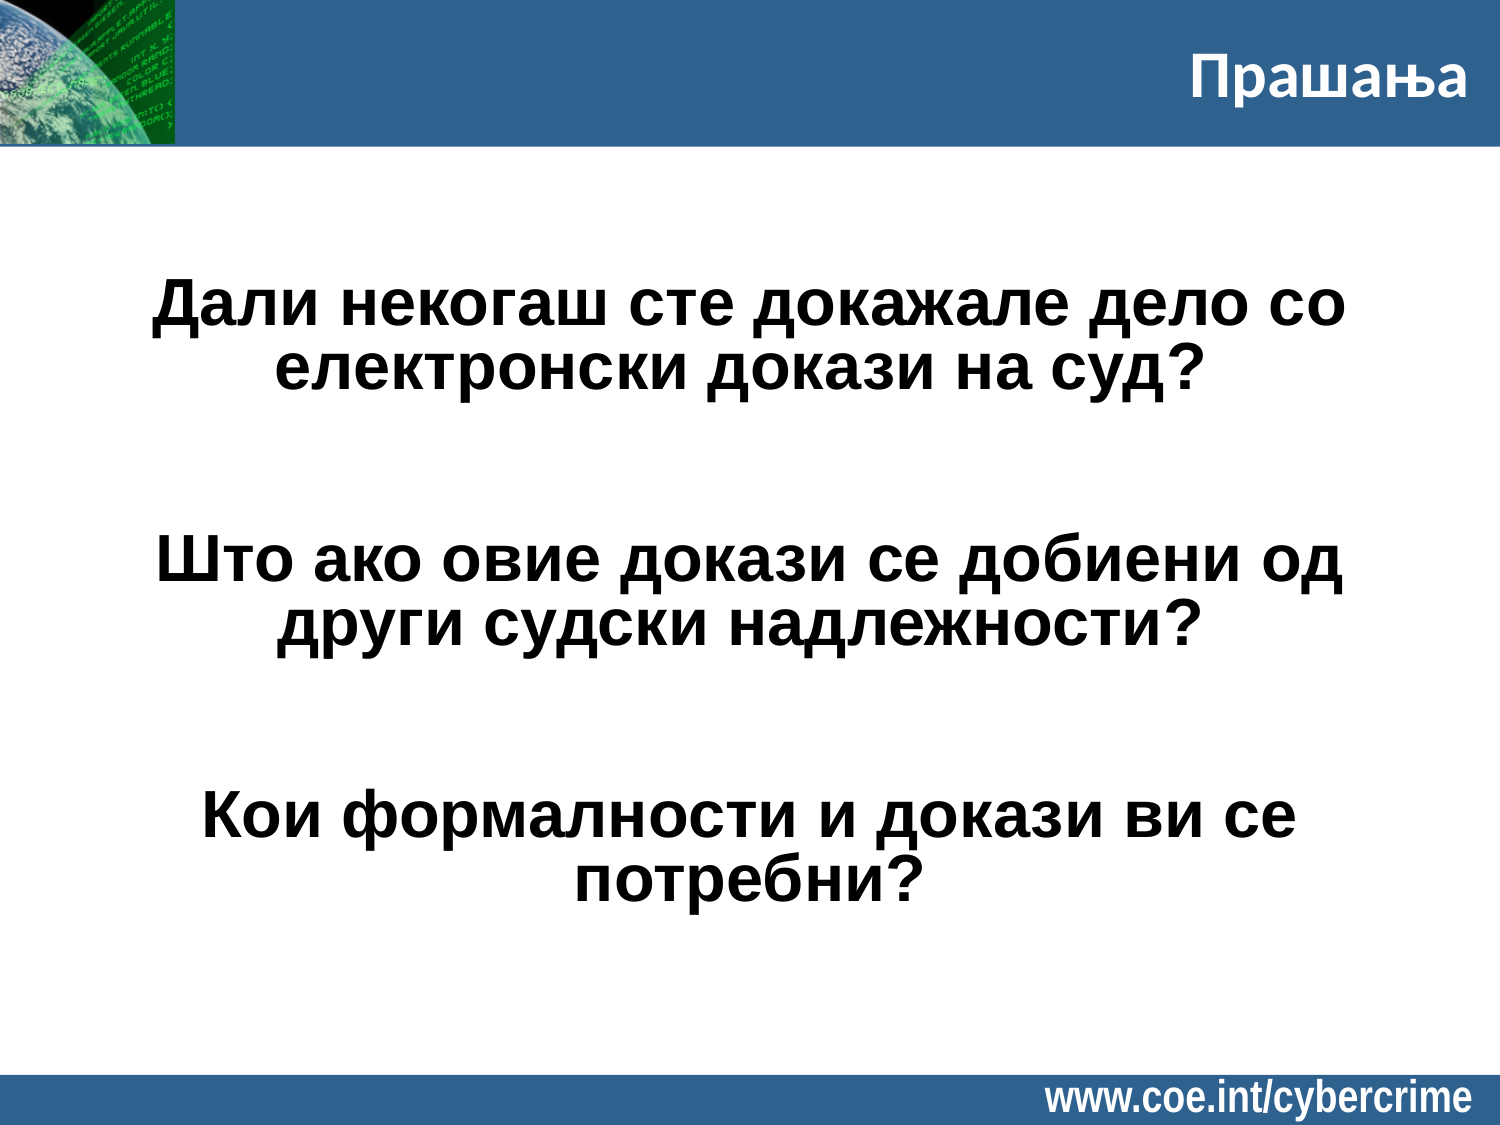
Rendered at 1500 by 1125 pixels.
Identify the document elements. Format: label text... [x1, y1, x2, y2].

text_box Прашања [177, 0, 1500, 149]
text_box Дали некогаш сте докажале дело со електронски докази на суд? Што ако овие докази се добиени од други судски надлежности? Кои формалности и докази ви се потребни? [50, 266, 1450, 922]
picture [0, 0, 175, 144]
text_box [0, 1073, 1030, 1125]
text_box www.coe.int/cybercrime [1030, 1059, 1500, 1125]
